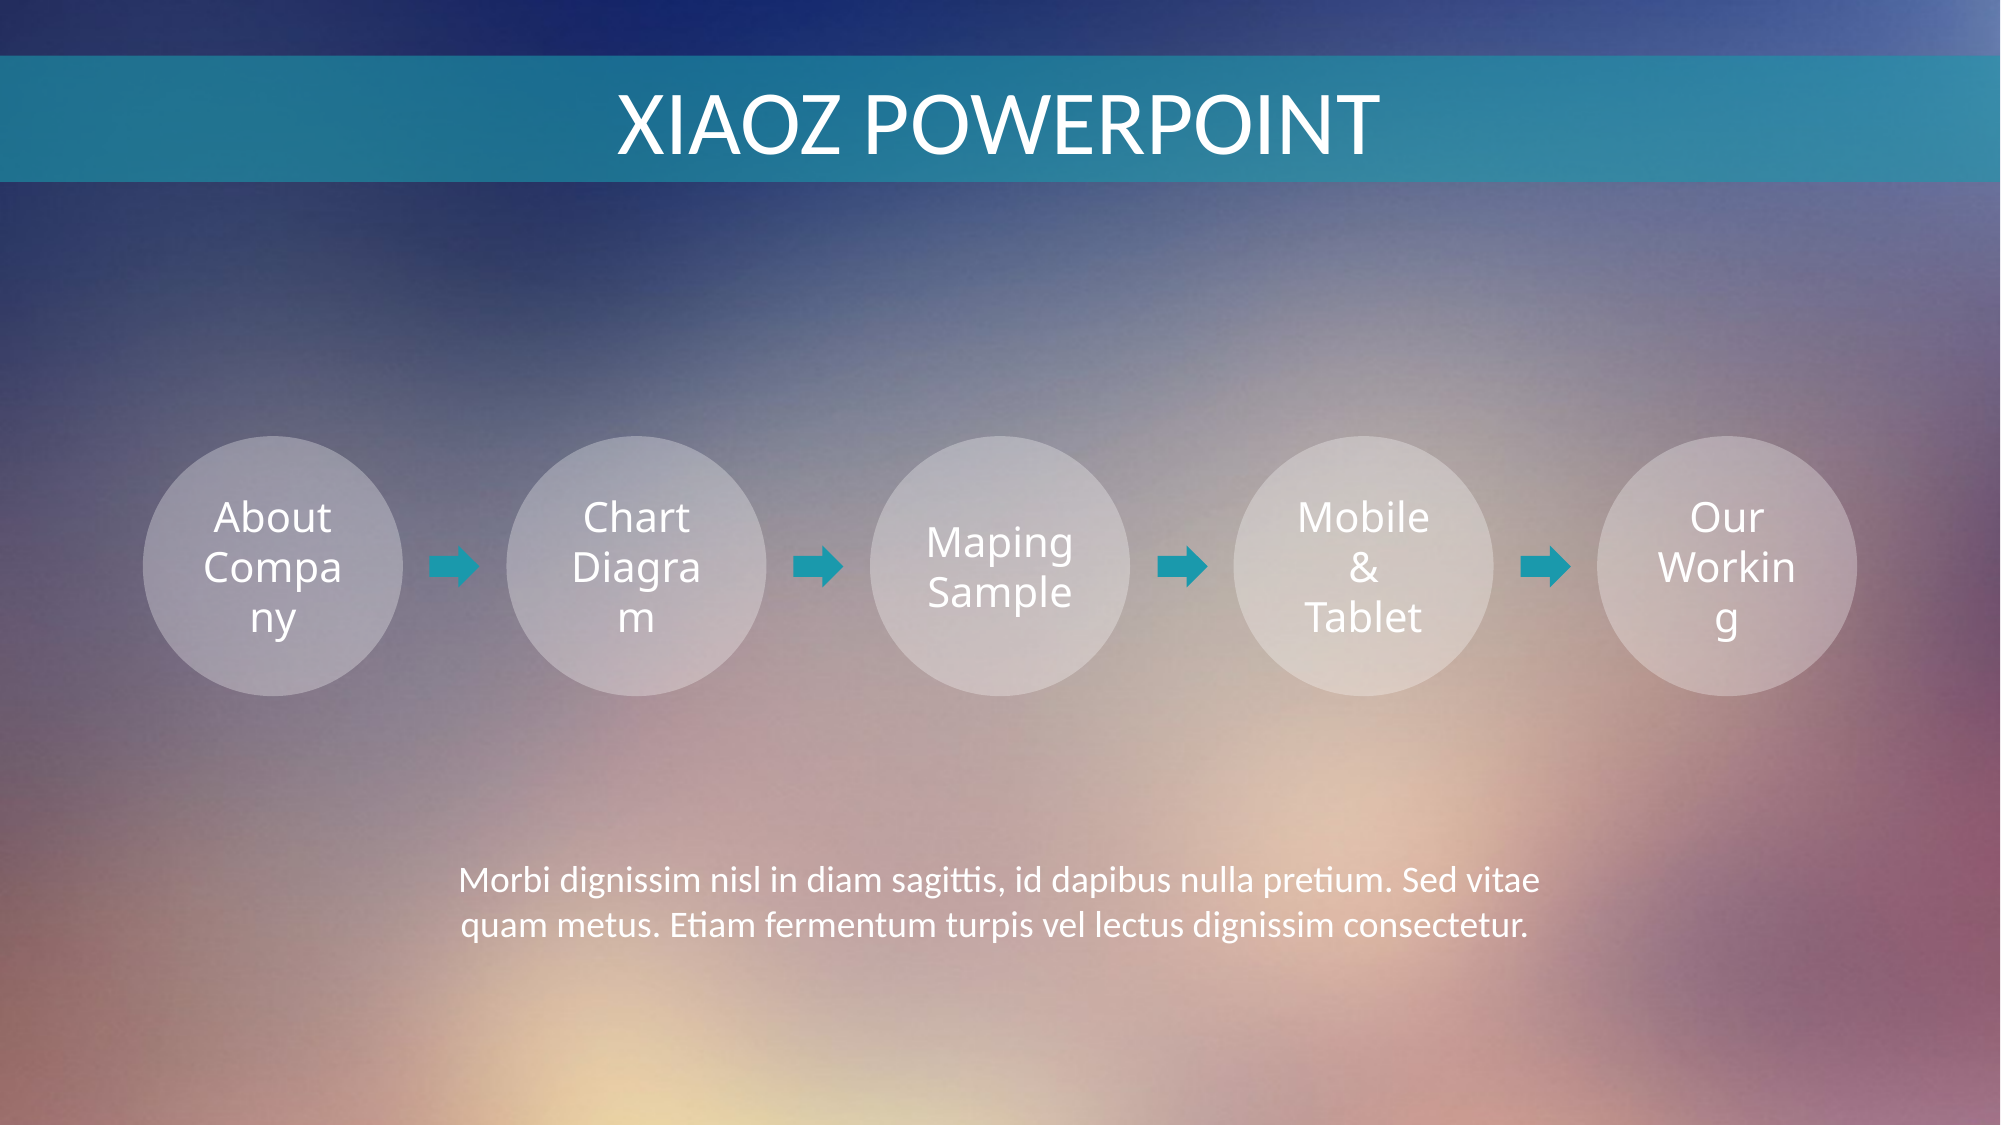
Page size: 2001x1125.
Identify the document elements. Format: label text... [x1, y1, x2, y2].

text_box Our Working [1596, 435, 1859, 698]
text_box [428, 543, 481, 590]
picture [0, 0, 2001, 1125]
text_box XIAOZ POWERPOINT [278, 55, 1722, 181]
text_box Morbi dignissim nisl in diam sagittis, id dapibus nulla pretium. Sed vitae quam metus. Etiam fermentum turpis vel lectus dignissim consectetur. [428, 848, 1572, 953]
text_box Mobile & Tablet [1232, 435, 1495, 698]
text_box [792, 543, 845, 590]
text_box Chart Diagram [505, 435, 768, 698]
text_box [0, 55, 2000, 183]
text_box Maping Sample [868, 435, 1132, 698]
text_box [1519, 543, 1573, 590]
text_box About Company [141, 435, 404, 698]
text_box [1156, 543, 1210, 590]
